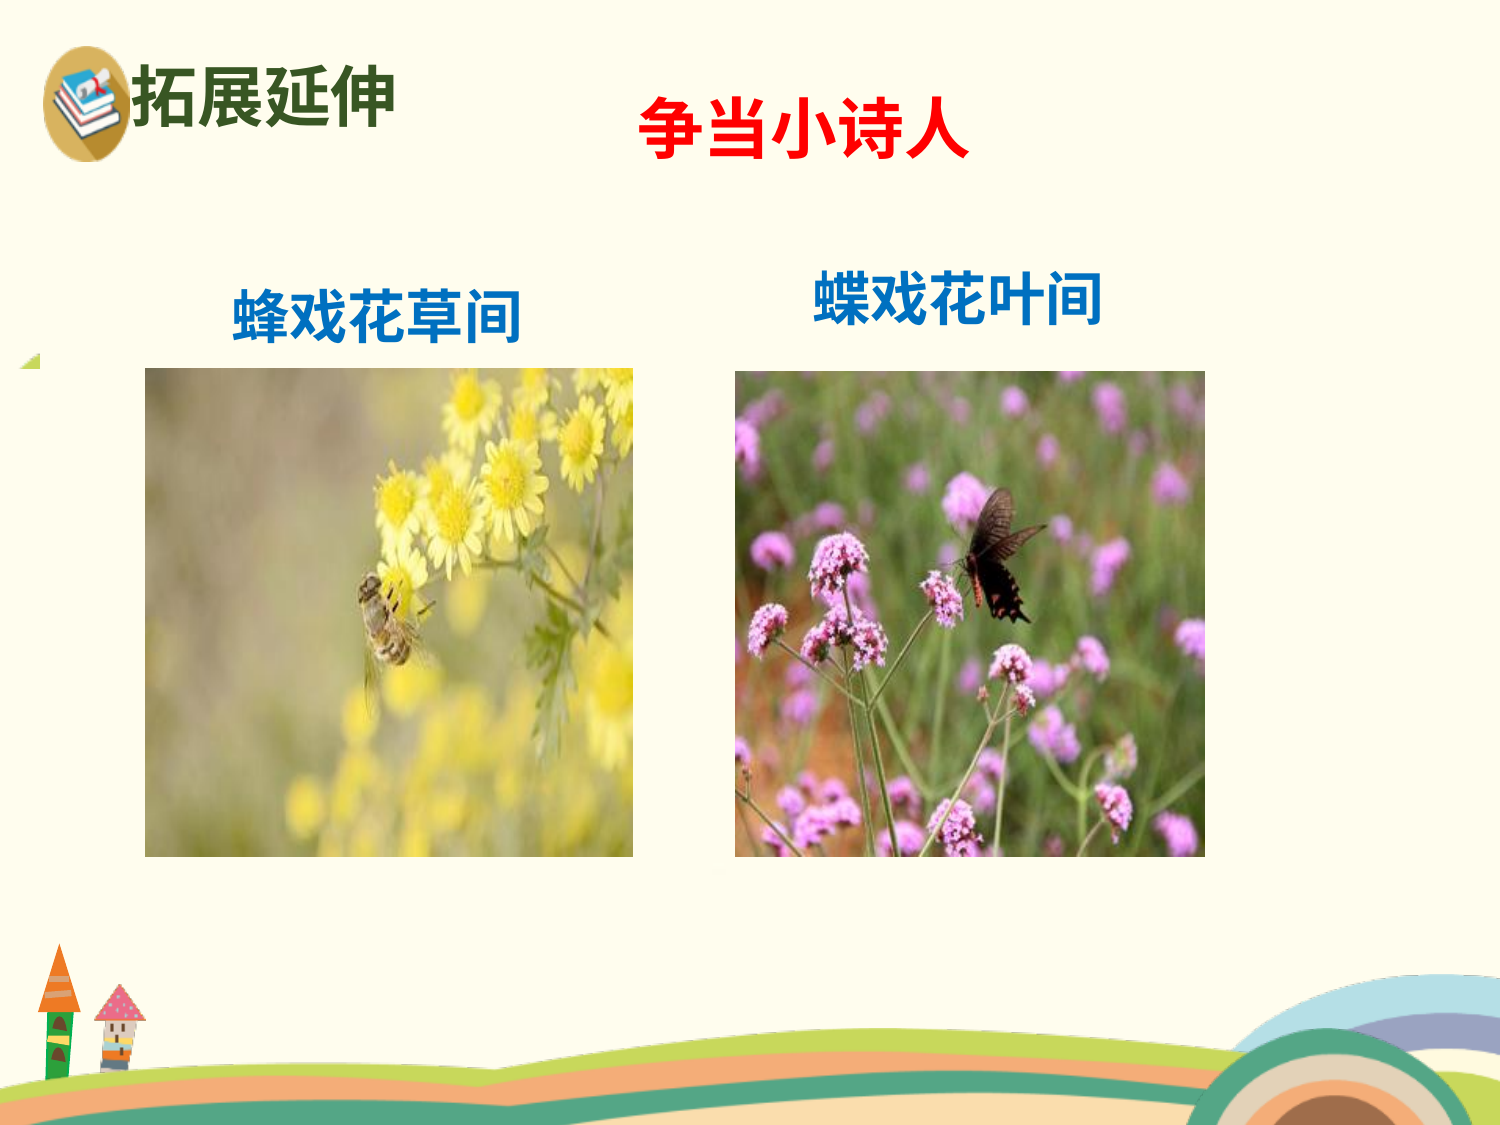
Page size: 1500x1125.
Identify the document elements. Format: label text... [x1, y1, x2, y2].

text_box 拓展延伸 [115, 47, 413, 143]
text_box 蝶戏花叶间 [797, 254, 1151, 371]
text_box 争当小诗人 [622, 79, 1154, 245]
picture [0, 0, 1500, 1125]
text_box 蜂戏花草间 [216, 273, 570, 358]
